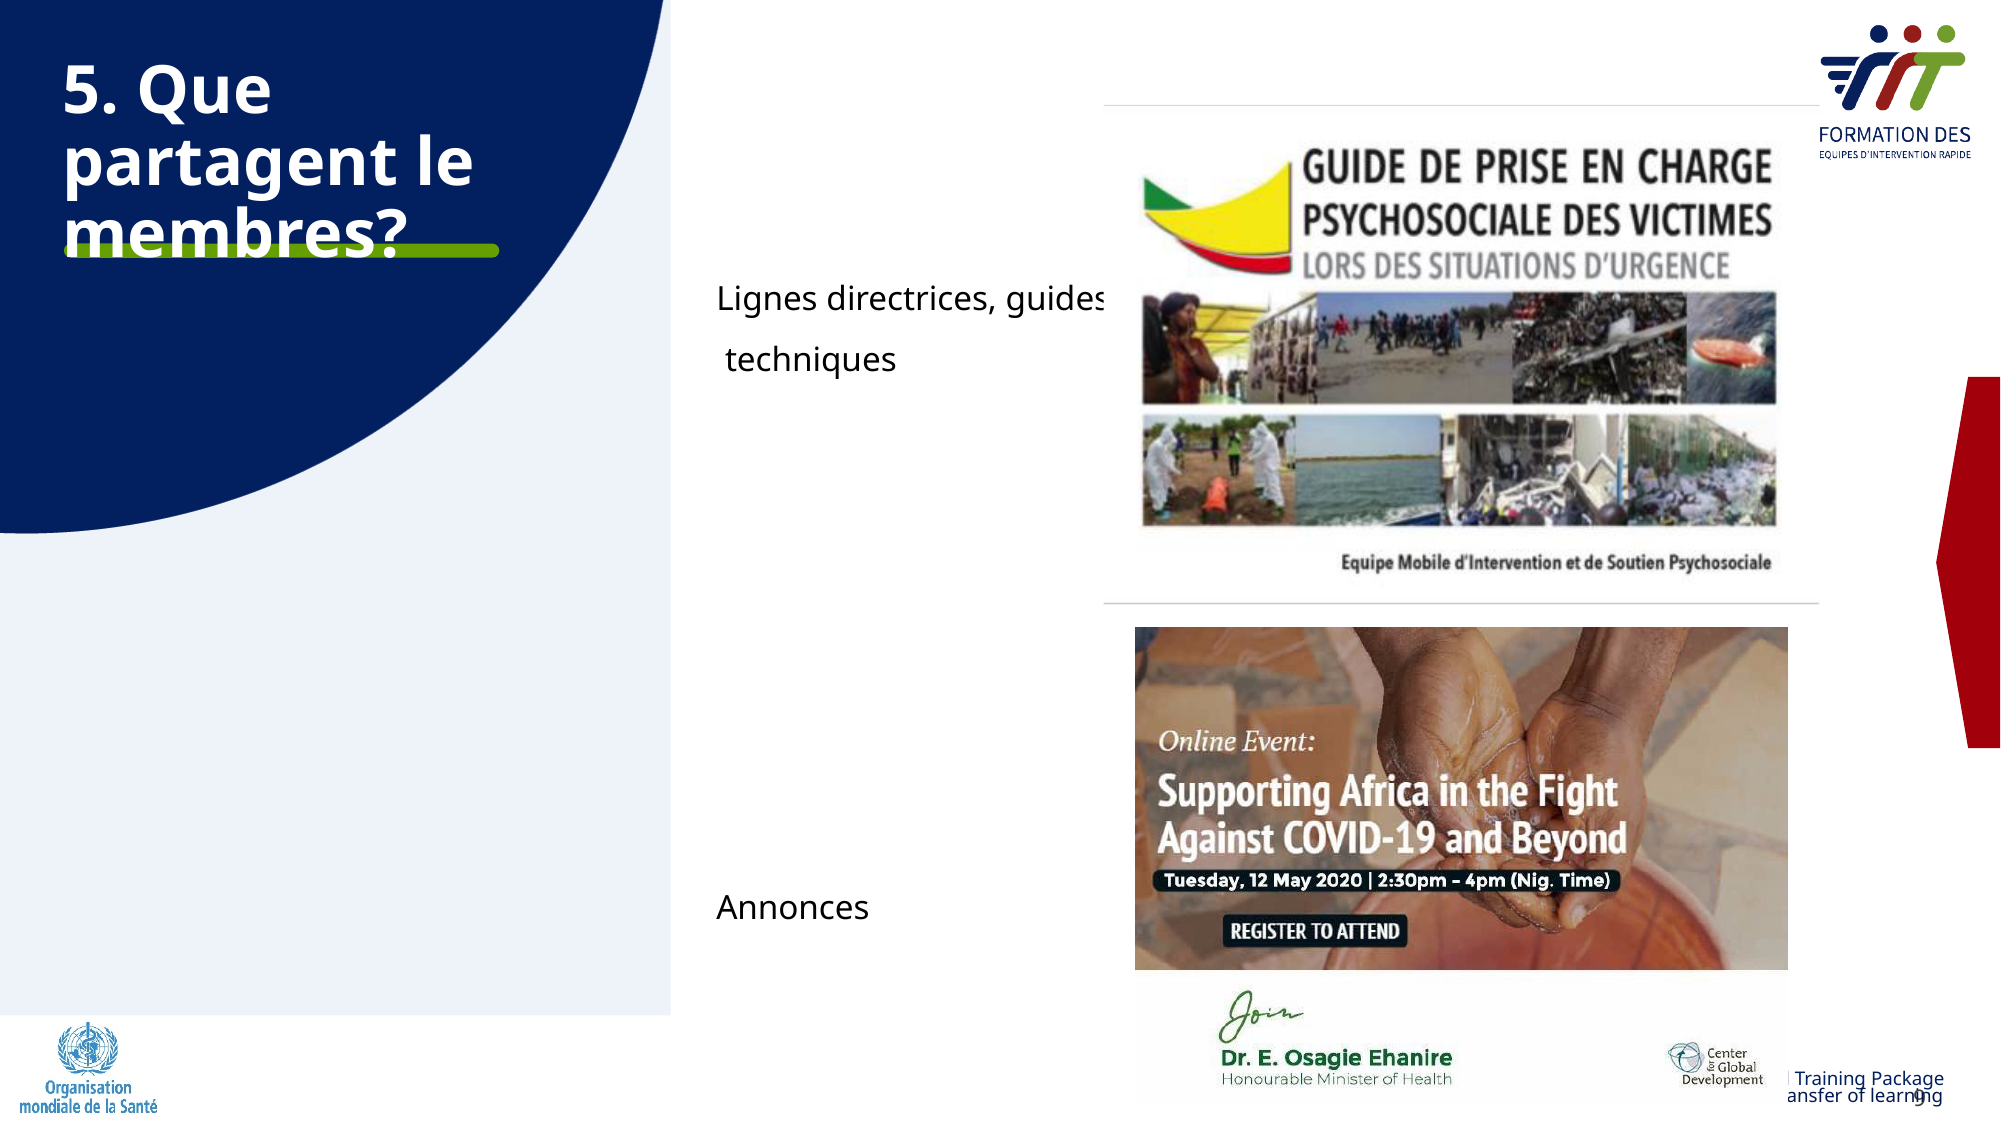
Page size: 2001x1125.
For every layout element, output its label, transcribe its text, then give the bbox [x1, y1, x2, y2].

title 5. Que partagent le membres? [53, 62, 591, 265]
picture [1103, 24, 1971, 605]
picture [18, 1020, 158, 1114]
picture [0, 0, 670, 538]
list Lignes directrices, guides techniques Annonces [708, 176, 1917, 1032]
picture [1135, 627, 1788, 1105]
